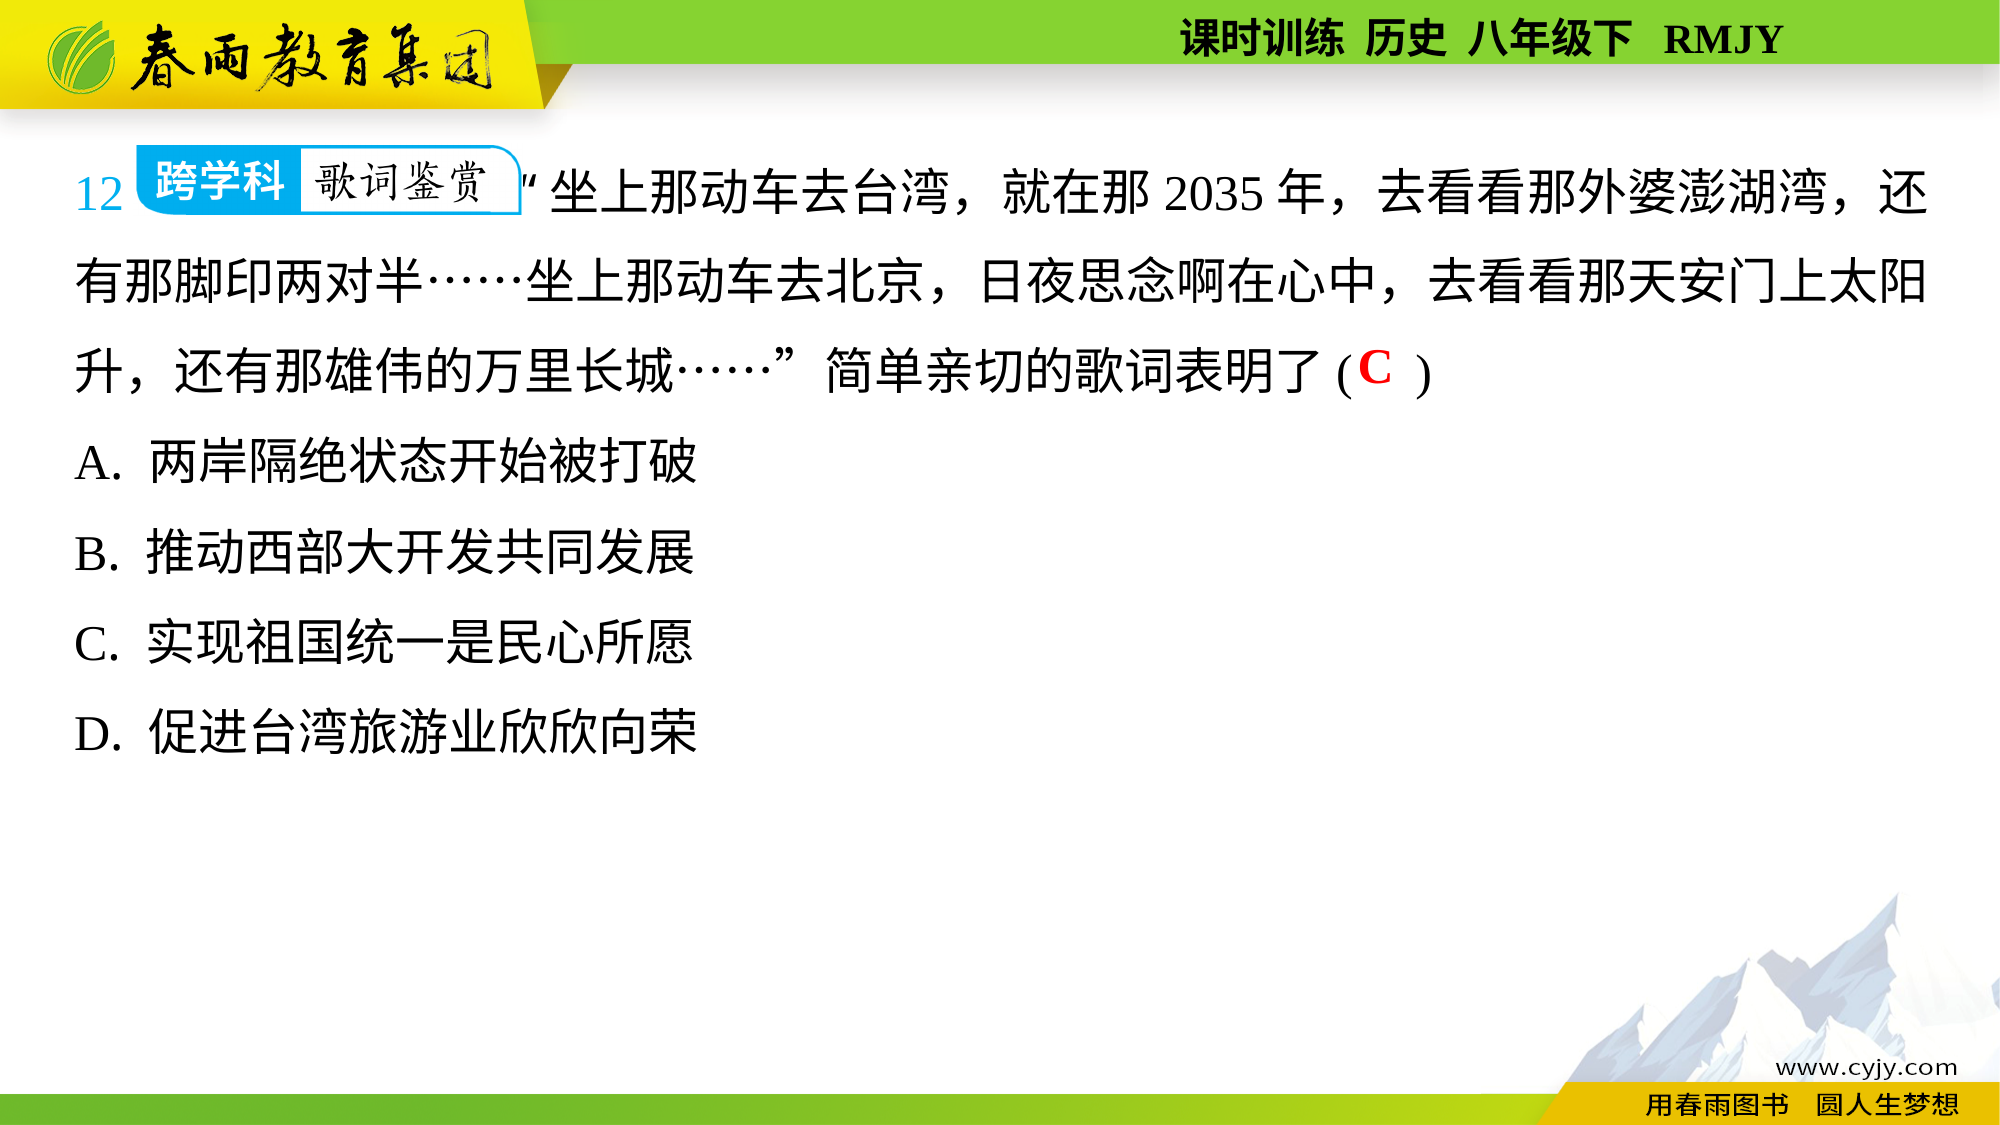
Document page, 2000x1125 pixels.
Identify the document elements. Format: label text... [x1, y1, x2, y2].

text_box C [1342, 326, 1409, 401]
list 12 “坐上那动车去台湾，就在那2035年，去看看那外婆澎湖湾，还有那脚印两对半……坐上那动车去北京，日夜思念啊在心中，去看看那天安门上太阳升，还有那雄伟的万里长城……”简单亲切的歌词表明了( ) A. 两岸隔绝状态开始被打破 B. 推动西部大开发共同发展 C. 实现祖国统一是民心所愿 D. 促进台湾旅游业欣欣向荣 [59, 122, 1944, 774]
picture [0, 0, 2000, 1125]
